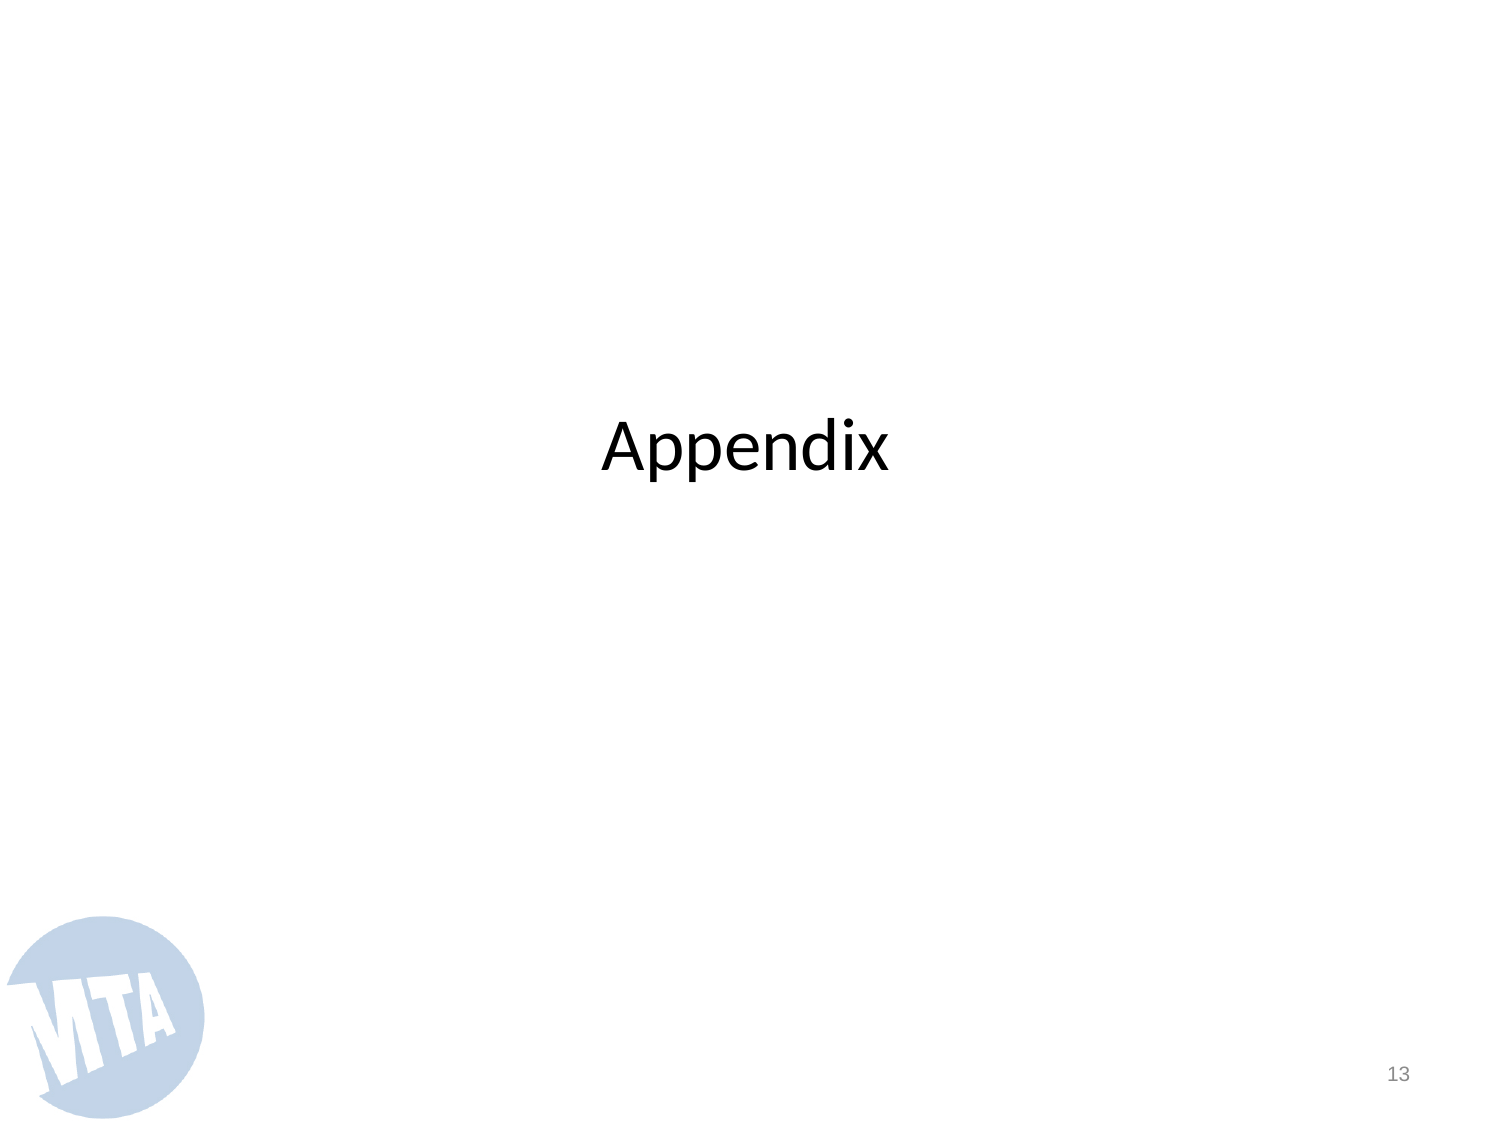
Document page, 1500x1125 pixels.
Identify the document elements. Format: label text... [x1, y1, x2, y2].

picture [0, 904, 221, 1125]
text_box Appendix [471, 387, 1021, 493]
slide_number 12 [1074, 1042, 1425, 1103]
